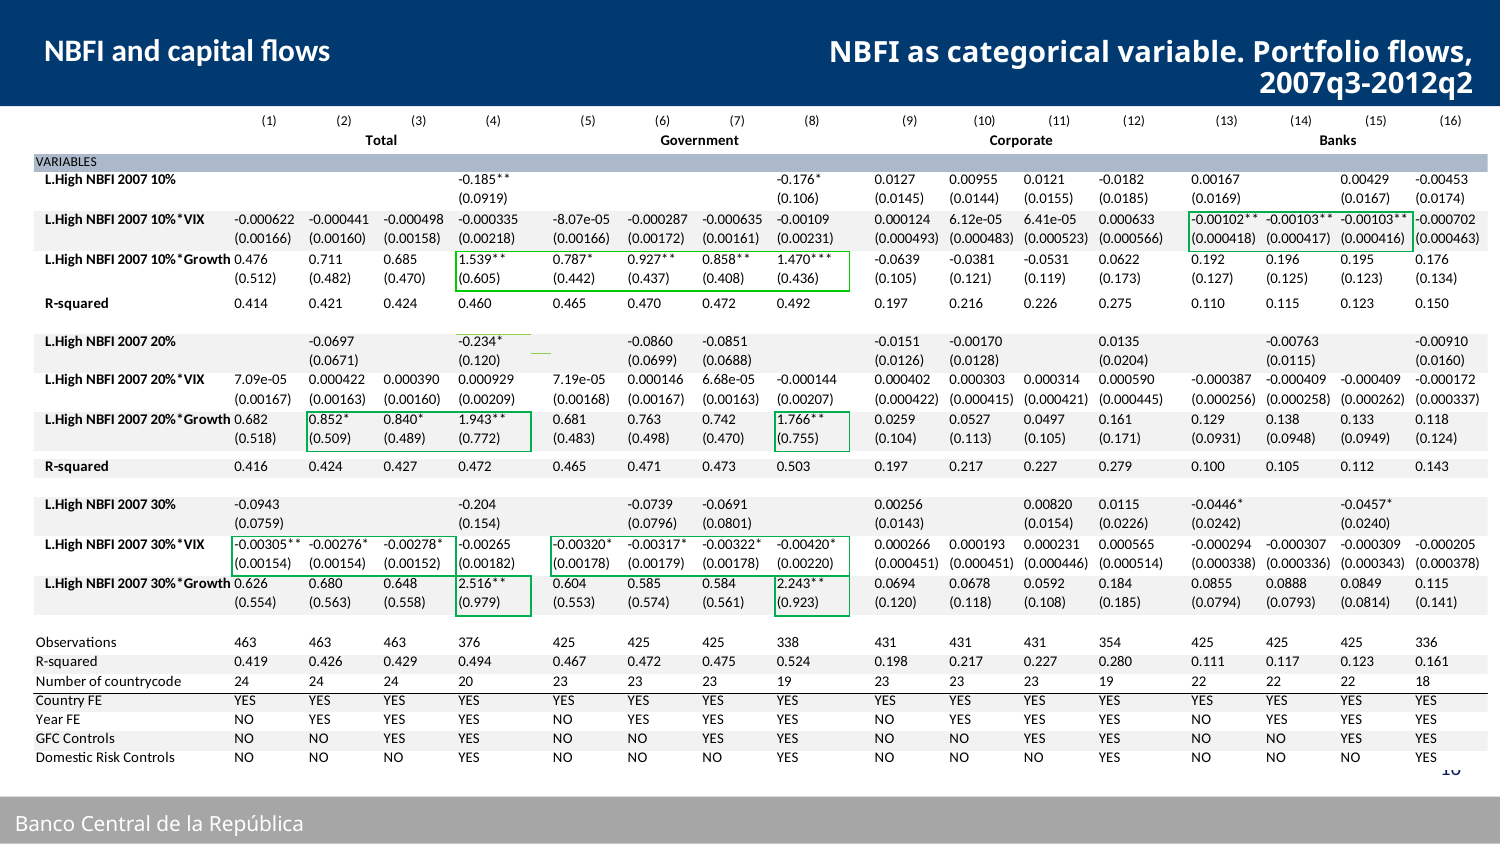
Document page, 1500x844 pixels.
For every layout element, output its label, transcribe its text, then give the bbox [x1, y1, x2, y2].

picture [33, 114, 1489, 771]
text_box NBFI and capital flows [29, 26, 839, 84]
list NBFI as categorical variable. Portfolio flows, 2007q3-2012q2 [839, 30, 1489, 71]
